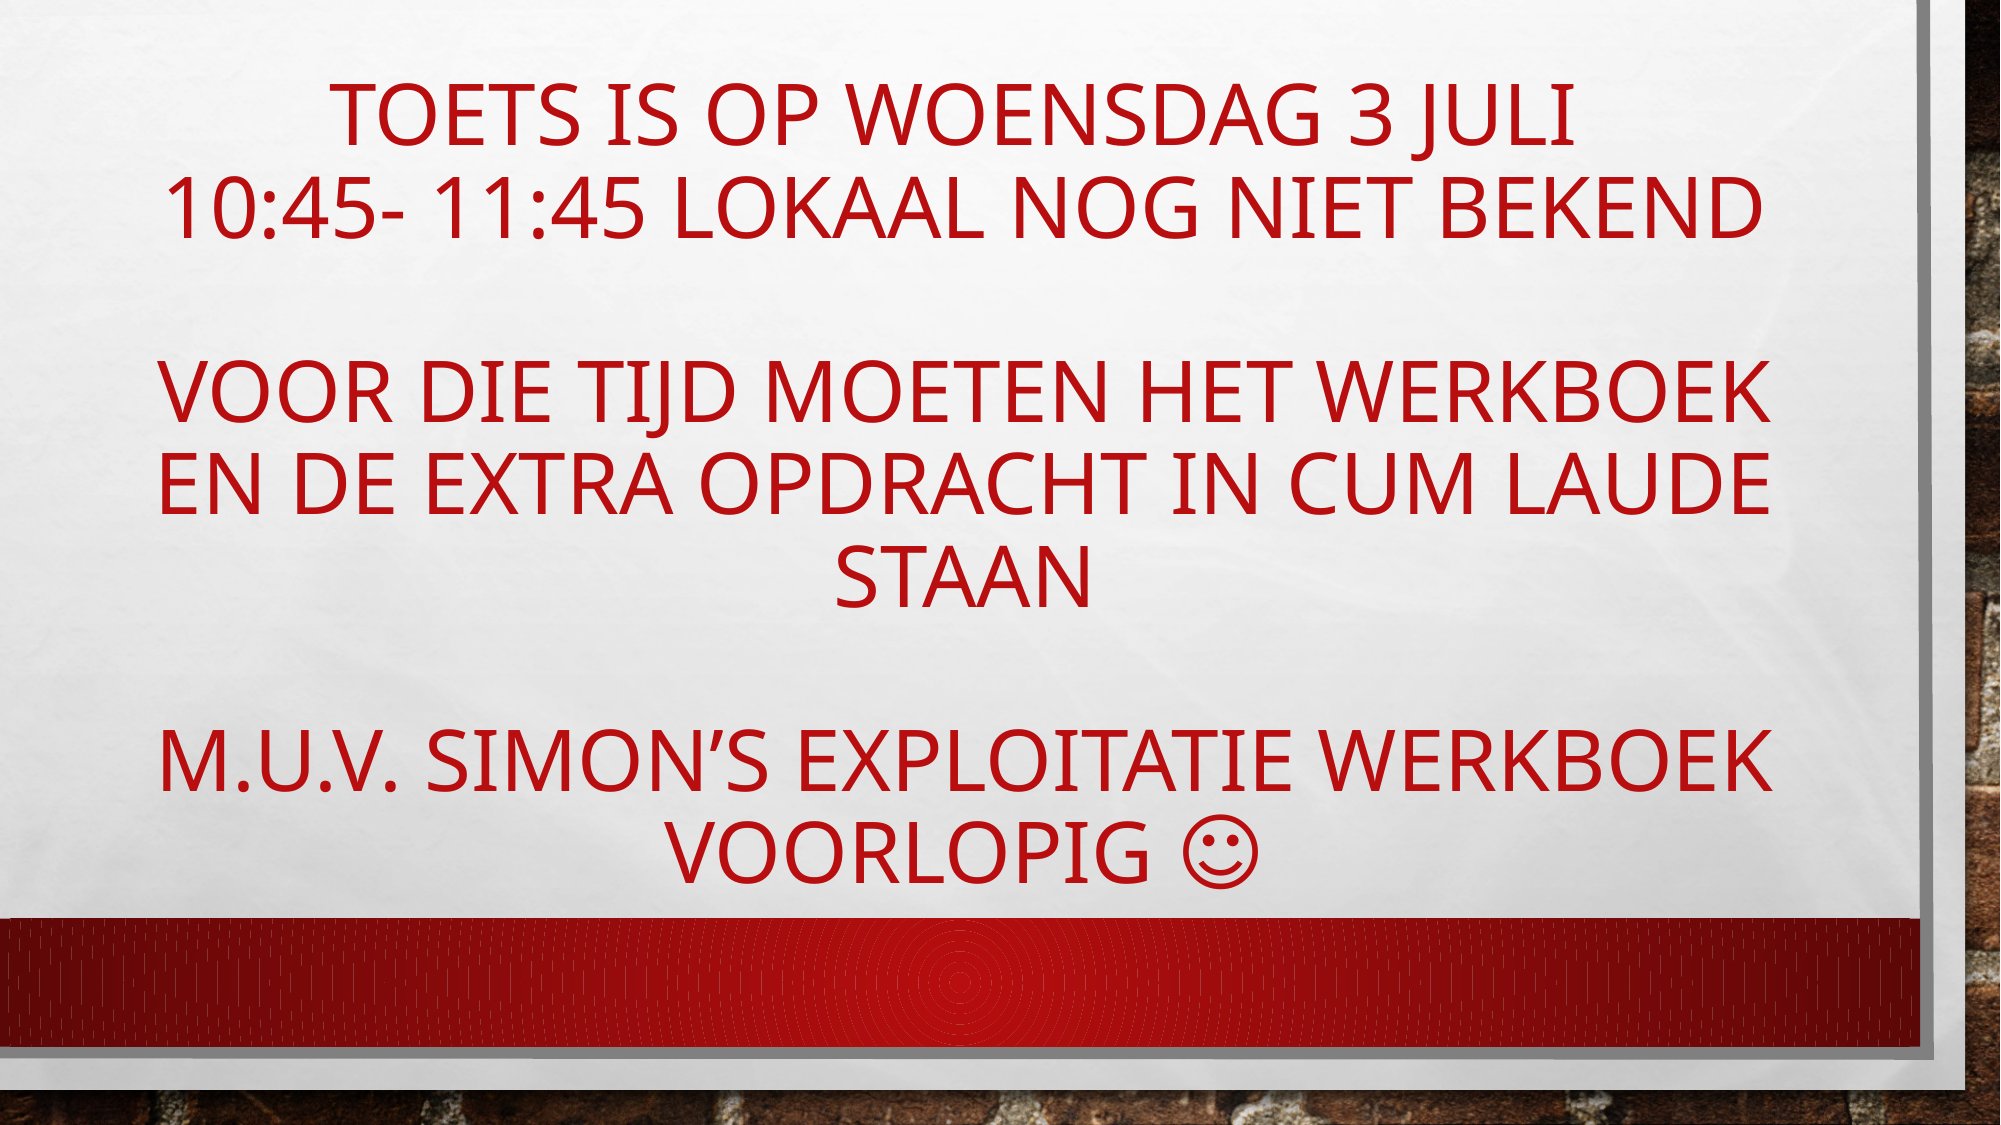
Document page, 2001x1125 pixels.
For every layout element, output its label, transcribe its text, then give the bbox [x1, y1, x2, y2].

title Toets is op Woensdag 3 juli 10:45- 11:45 lokaal nog niet bekend voor die tijd moeten het werkboek en de extra opdracht in Cum Laude staan M.u.v. simon’s exploitatie werkboek voorlopig ☺ [112, 61, 1818, 913]
picture [0, 0, 2000, 1125]
